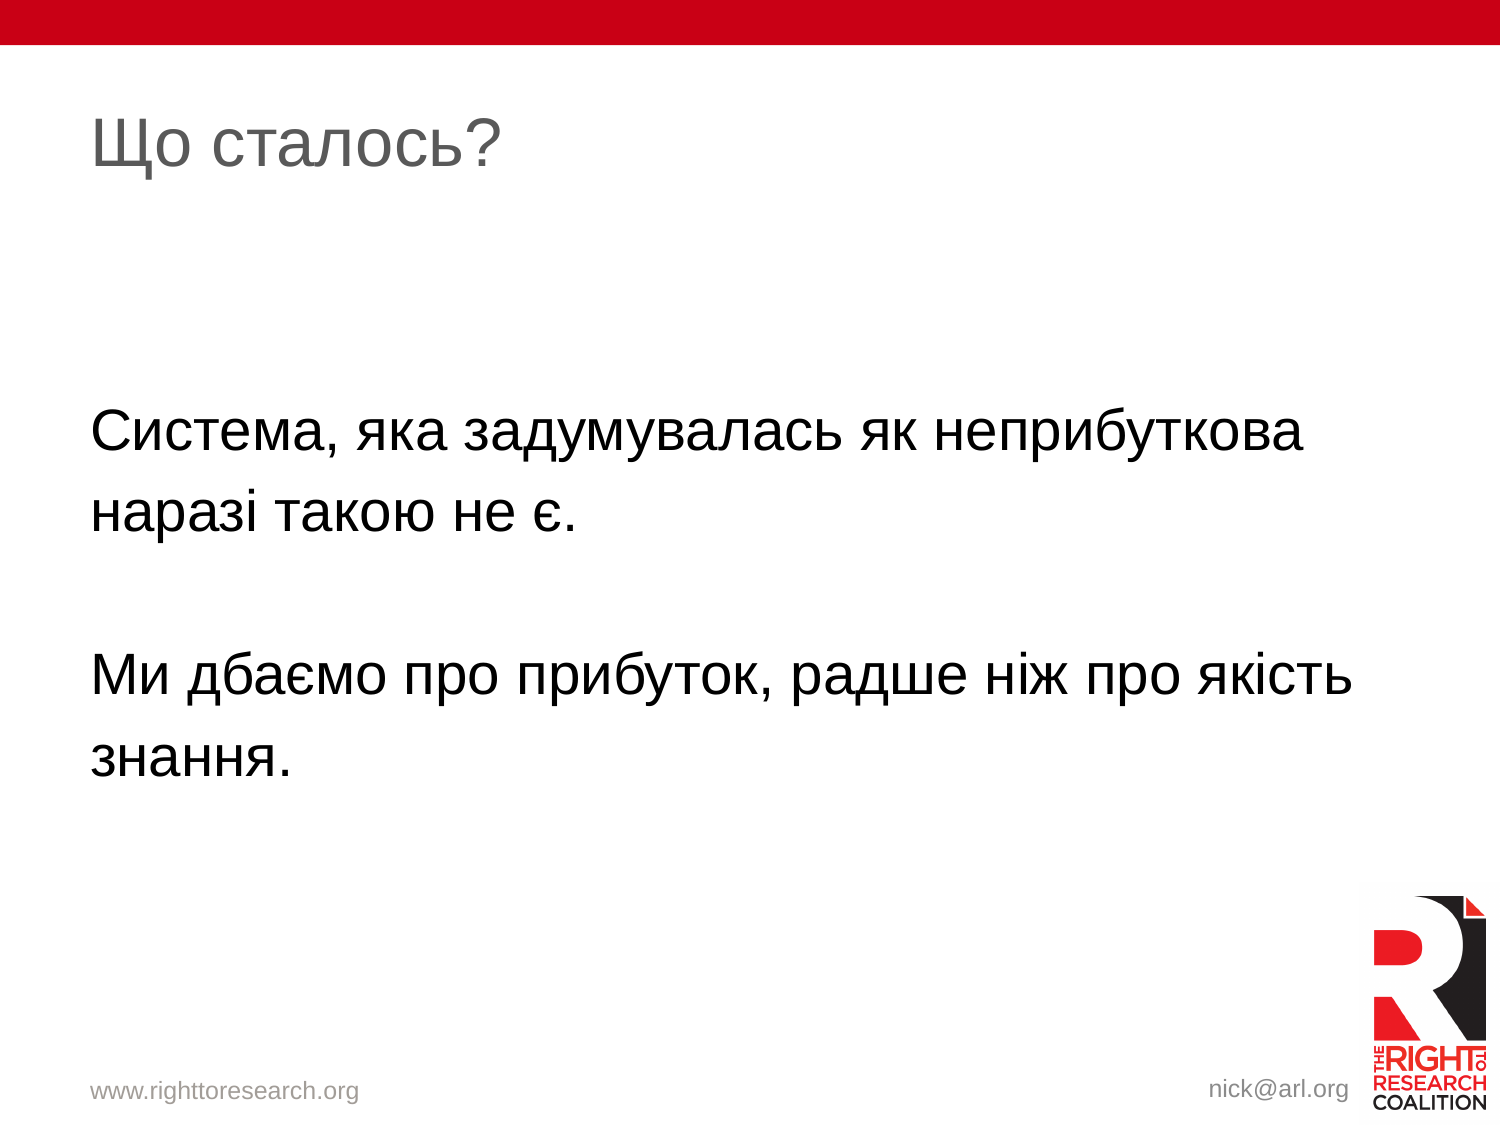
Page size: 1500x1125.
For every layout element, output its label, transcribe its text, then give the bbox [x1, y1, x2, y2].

footer www.righttoresearch.org [75, 1051, 550, 1112]
title Що сталось? [75, 45, 1425, 233]
list Система, яка задумувалась як неприбуткова наразі такою не є. Ми дбаємо про прибуток, радше ніж про якість знання. [75, 268, 1425, 912]
picture [1359, 882, 1500, 1125]
